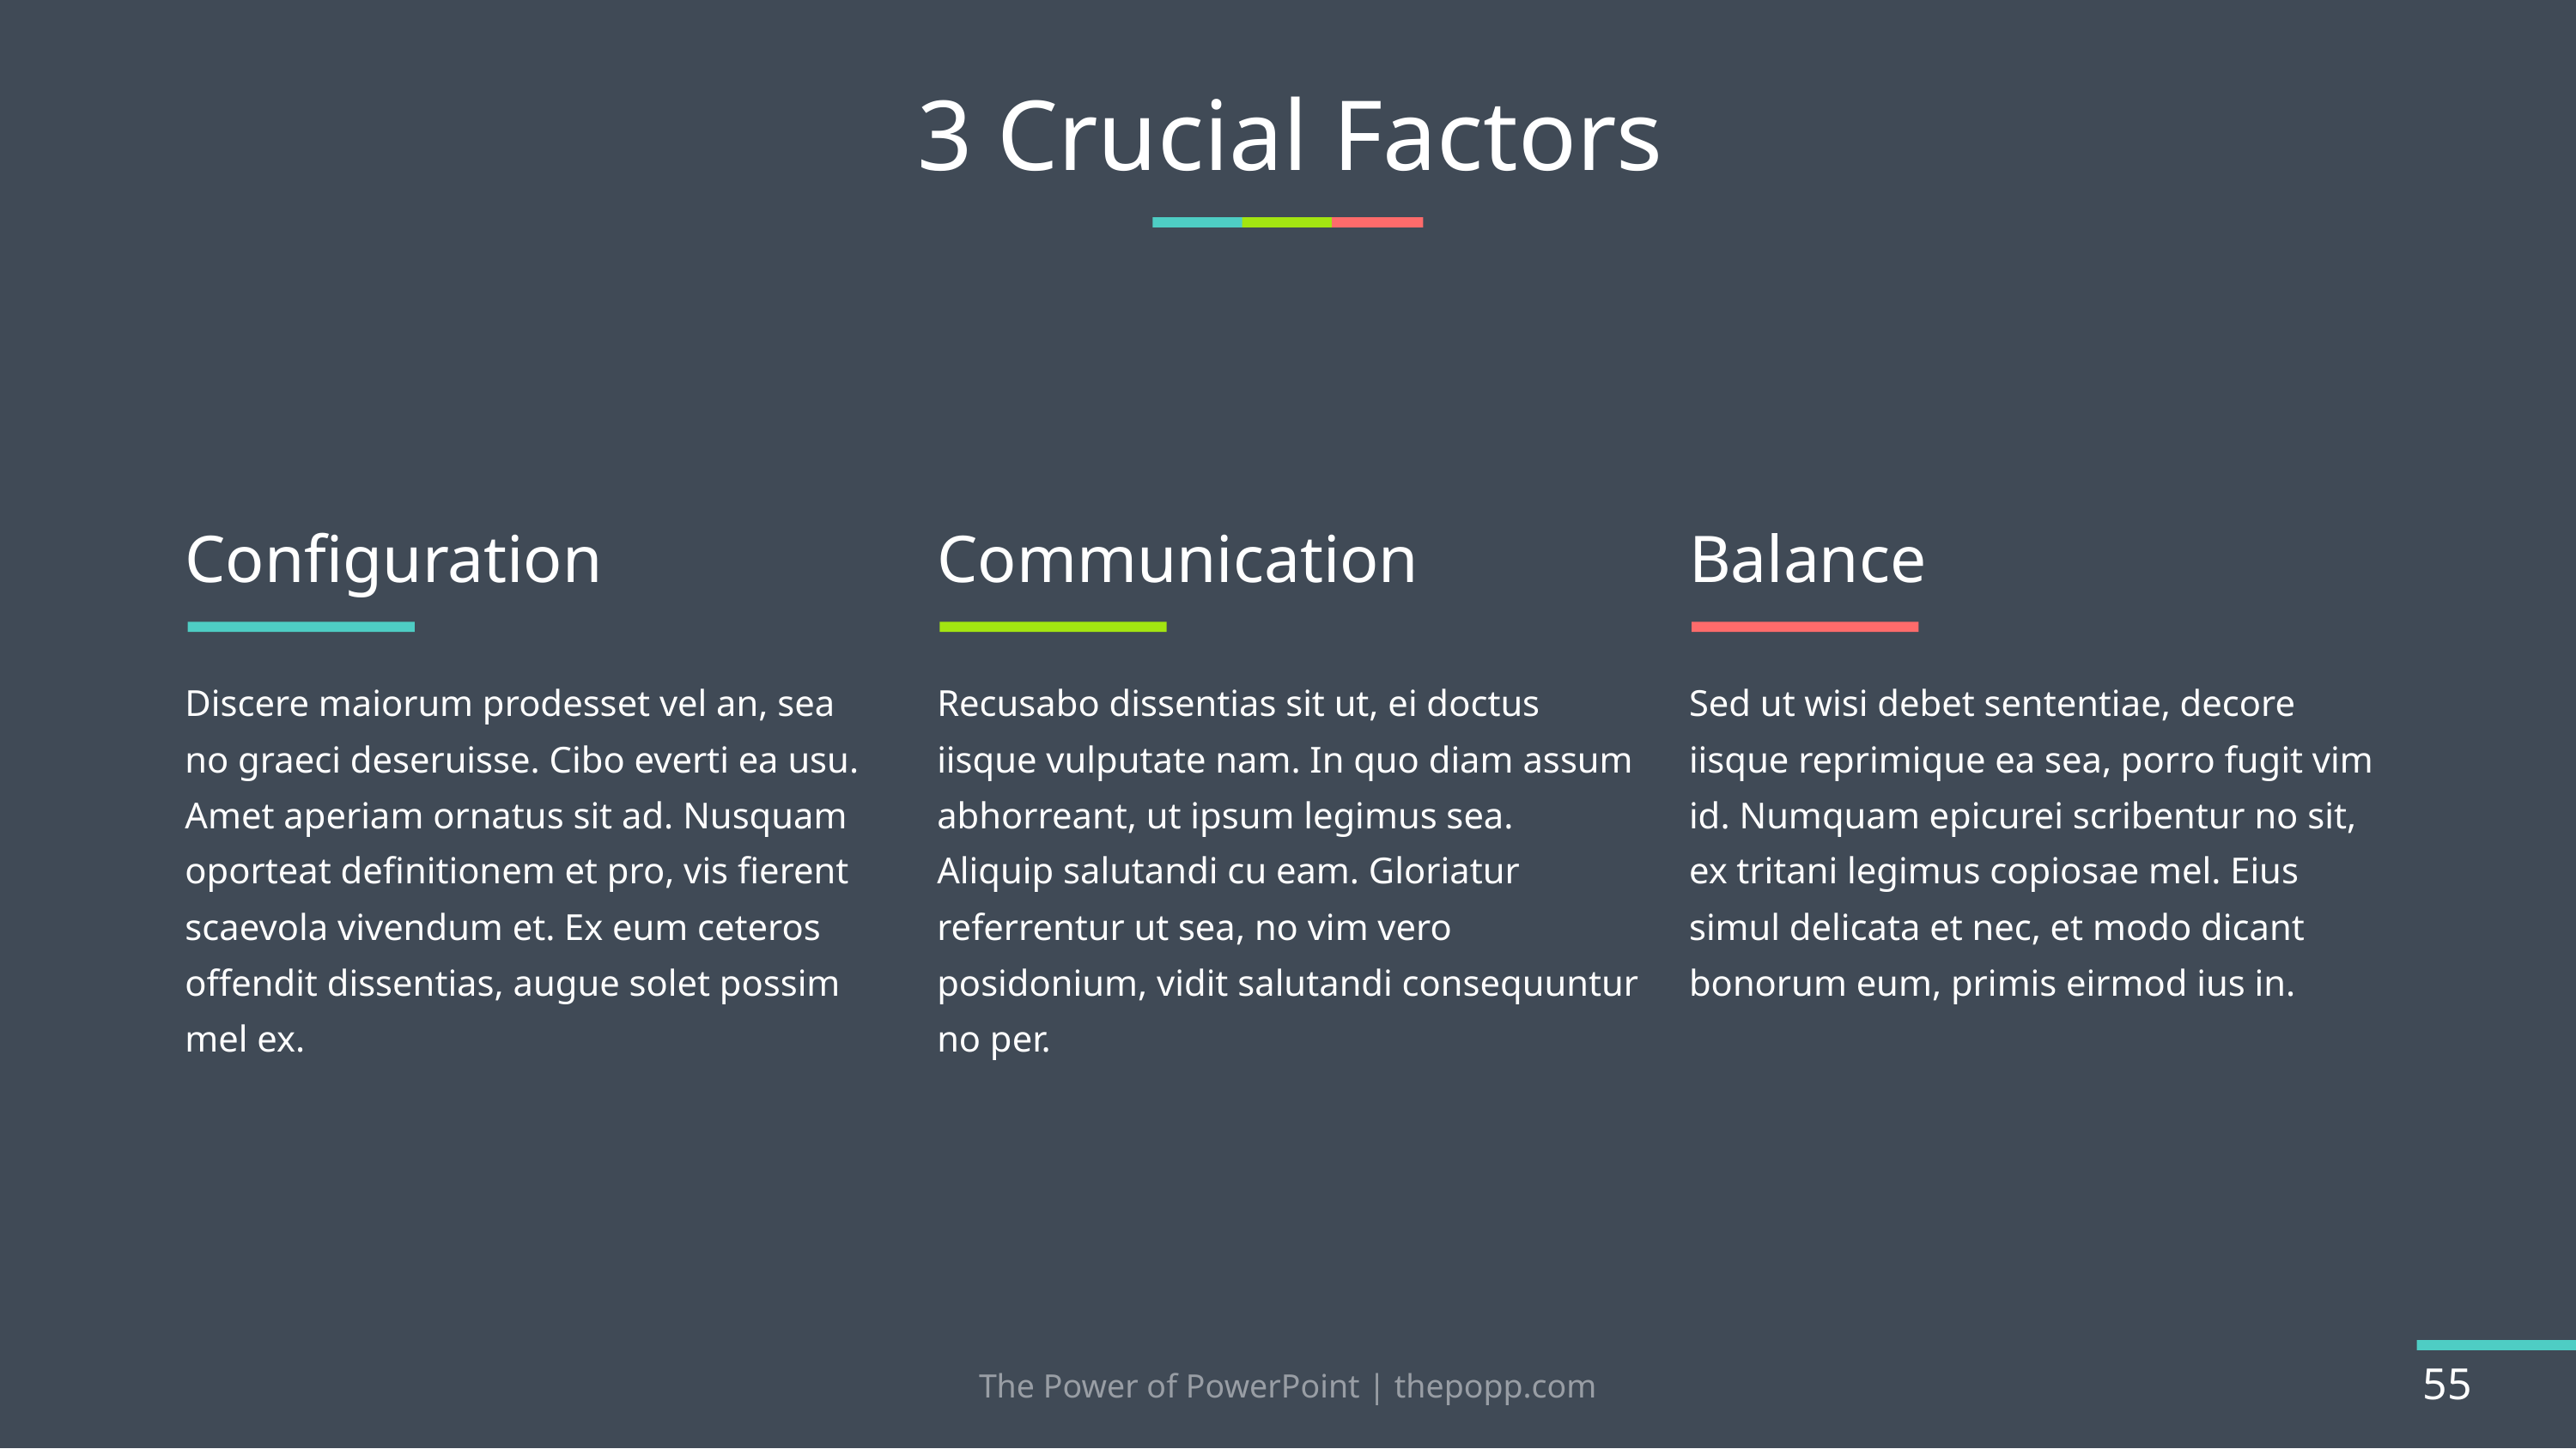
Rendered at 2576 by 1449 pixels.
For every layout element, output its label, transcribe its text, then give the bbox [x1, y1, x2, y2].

list Discere maiorum prodesset vel an, sea no graeci deseruisse. Cibo everti ea usu. Amet aperiam ornatus sit ad. Nusquam oporteat definitionem et pro, vis fierent scaevola vivendum et. Ex eum ceteros offendit dissentias, augue solet possim mel ex. [172, 661, 900, 1071]
list Recusabo dissentias sit ut, ei doctus iisque vulputate nam. In quo diam assum abhorreant, ut ipsum legimus sea. Aliquip salutandi cu eam. Gloriatur referrentur ut sea, no vim vero posidonium, vidit salutandi consequuntur no per. [924, 661, 1652, 1071]
list Balance [1676, 504, 2404, 609]
title 3 Crucial Factors [69, 49, 2512, 230]
slide_number 55 [2409, 1351, 2576, 1421]
footer The Power of PowerPoint | thepopp.com [853, 1349, 1723, 1427]
list Configuration [172, 504, 900, 609]
list Communication [924, 504, 1652, 609]
list Sed ut wisi debet sententiae, decore iisque reprimique ea sea, porro fugit vim id. Numquam epicurei scribentur no sit, ex tritani legimus copiosae mel. Eius simul delicata et nec, et modo dicant bonorum eum, primis eirmod ius in. [1676, 661, 2404, 1071]
